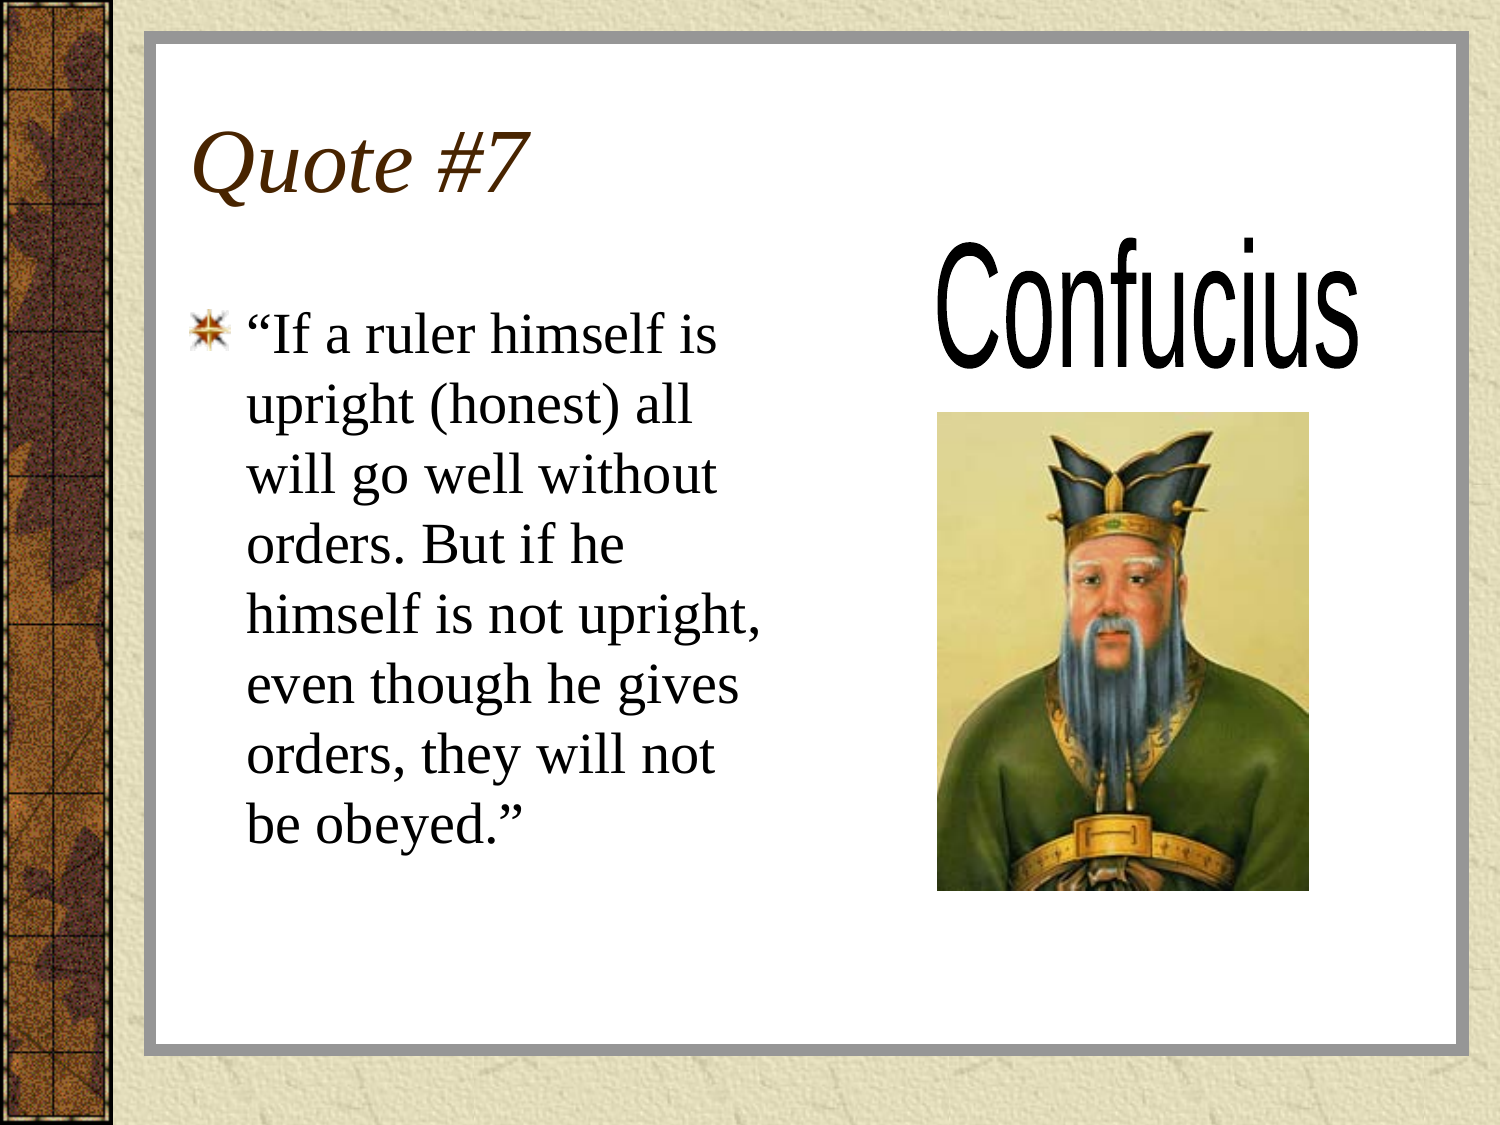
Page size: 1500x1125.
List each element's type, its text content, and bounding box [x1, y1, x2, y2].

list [937, 412, 1309, 891]
picture [0, 0, 1500, 1125]
title Quote #7 [174, 62, 1450, 250]
list “If a ruler himself is upright (honest) all will go well without orders. But if he himself is not upright, even though he gives orders, they will not be obeyed.” [174, 287, 800, 963]
